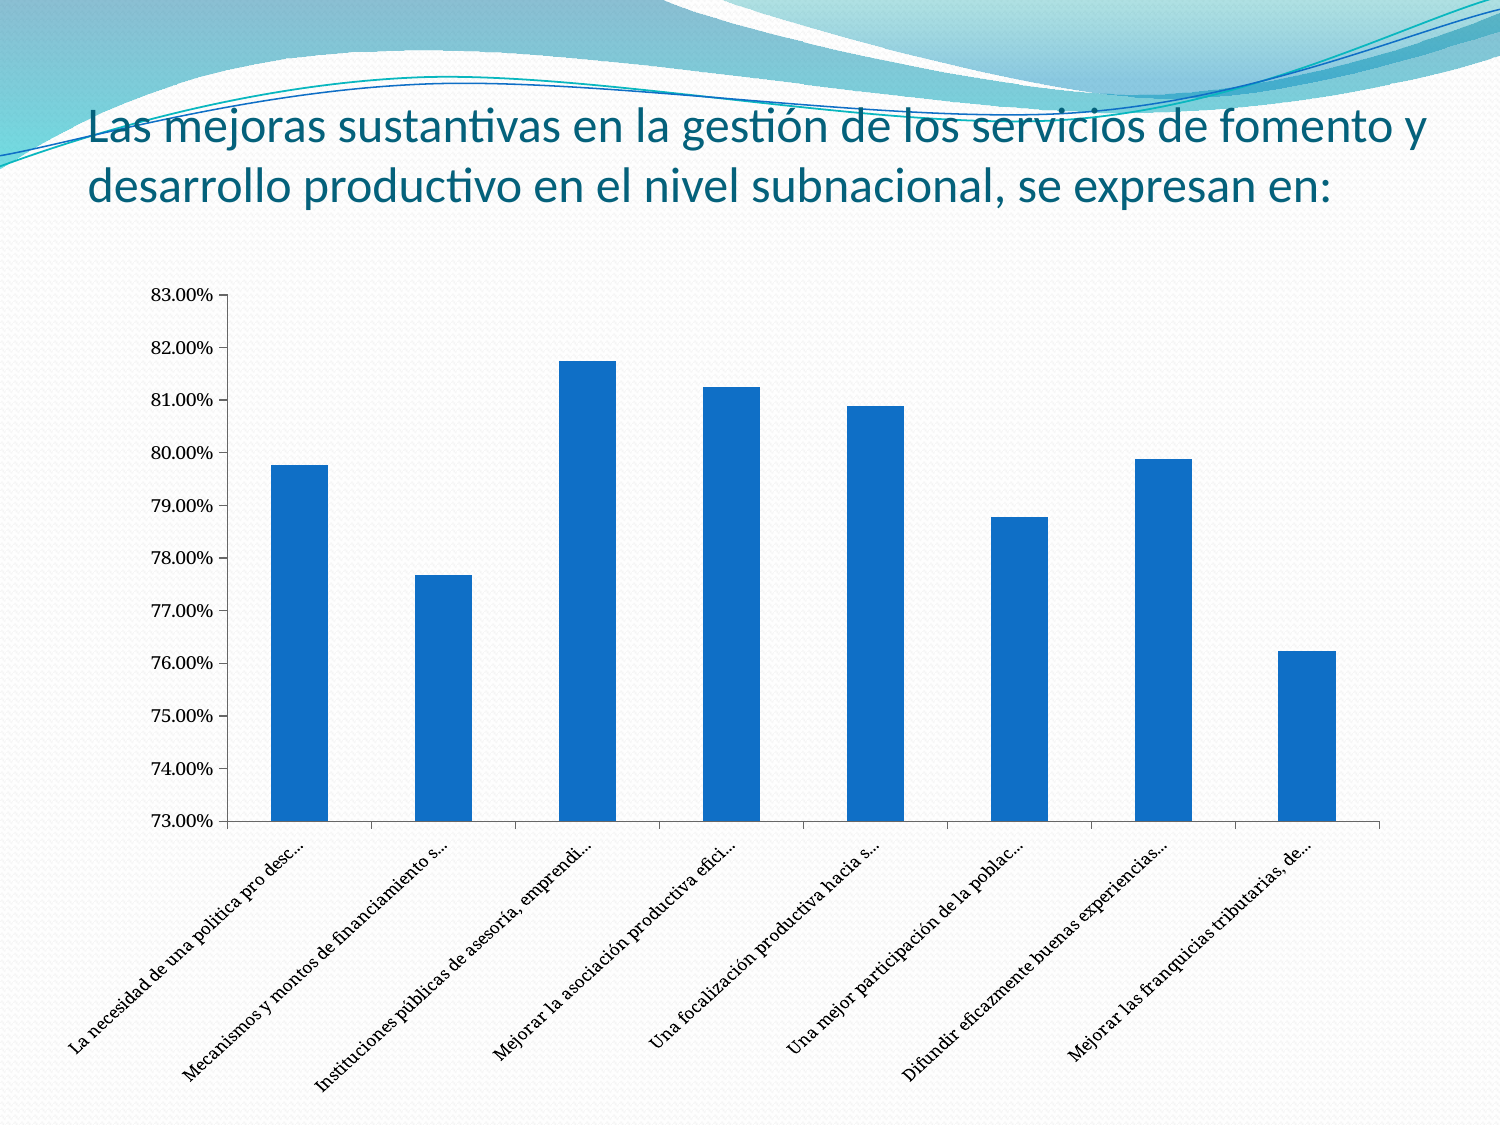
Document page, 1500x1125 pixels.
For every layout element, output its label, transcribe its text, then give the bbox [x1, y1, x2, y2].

title Las mejoras sustantivas en la gestión de los servicios de fomento y desarrollo productivo en el nivel subnacional, se expresan en: [87, 24, 1438, 213]
chart [62, 274, 1409, 1098]
